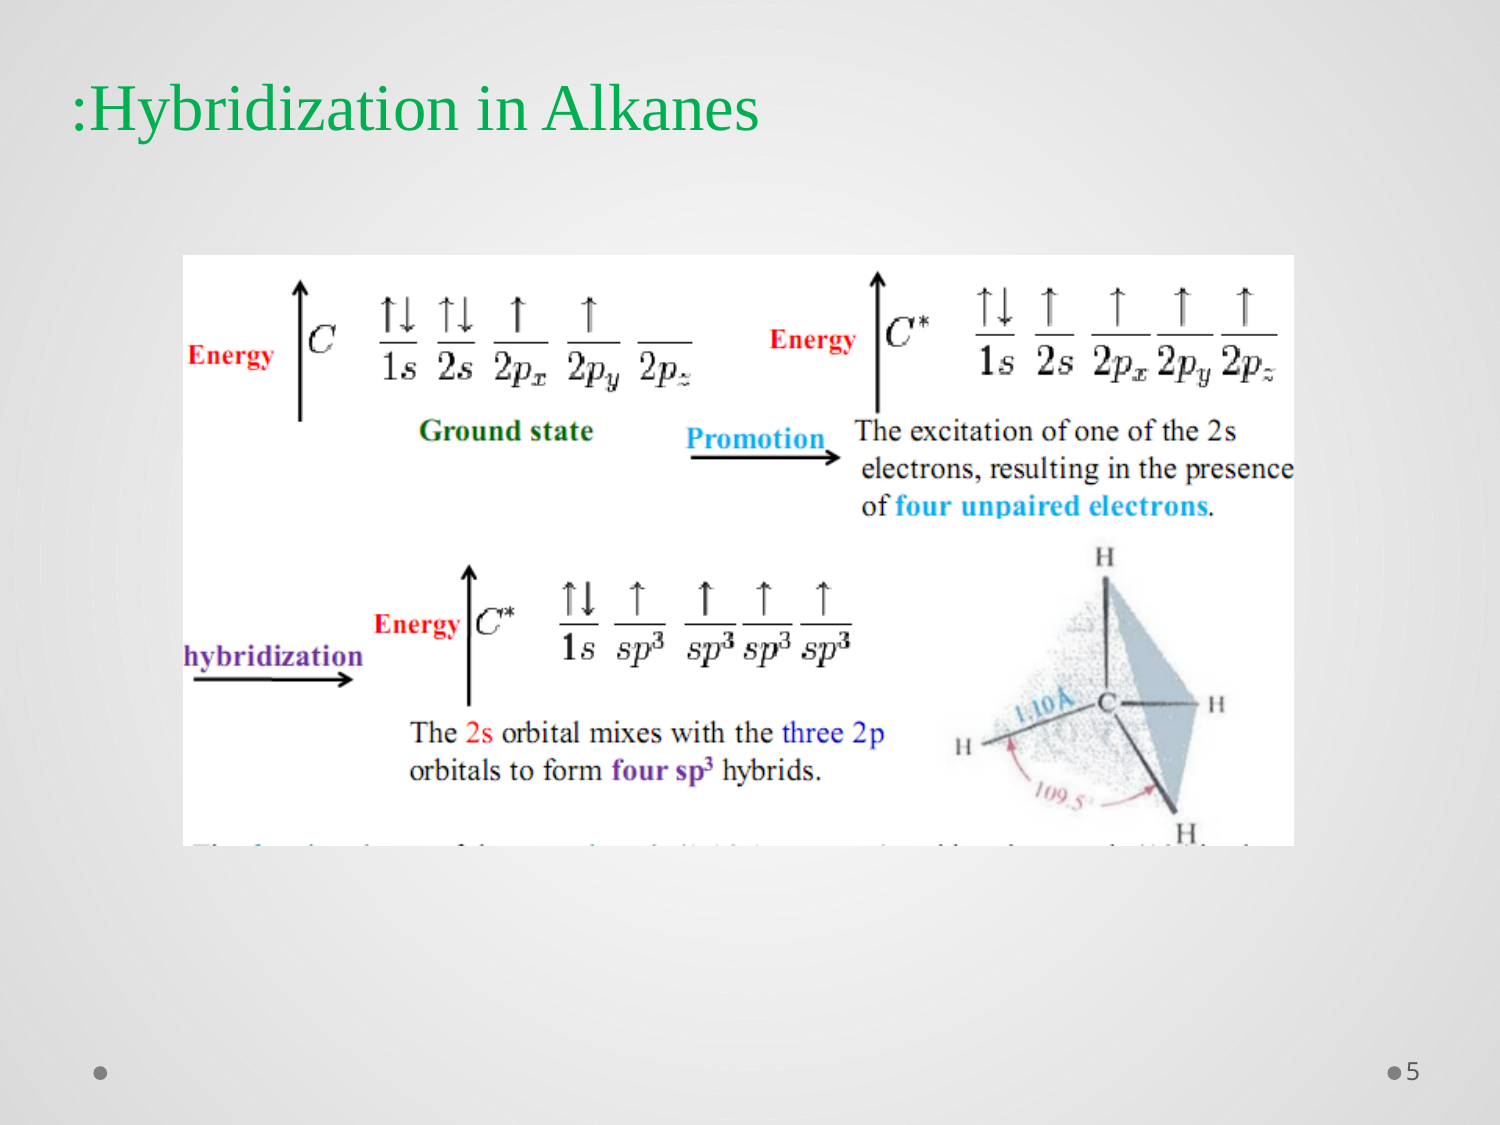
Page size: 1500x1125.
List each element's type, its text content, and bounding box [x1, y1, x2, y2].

picture [182, 255, 1295, 846]
text_box Hybridization in Alkanes: [55, 56, 777, 152]
slide_number 5 [1401, 1042, 1494, 1103]
